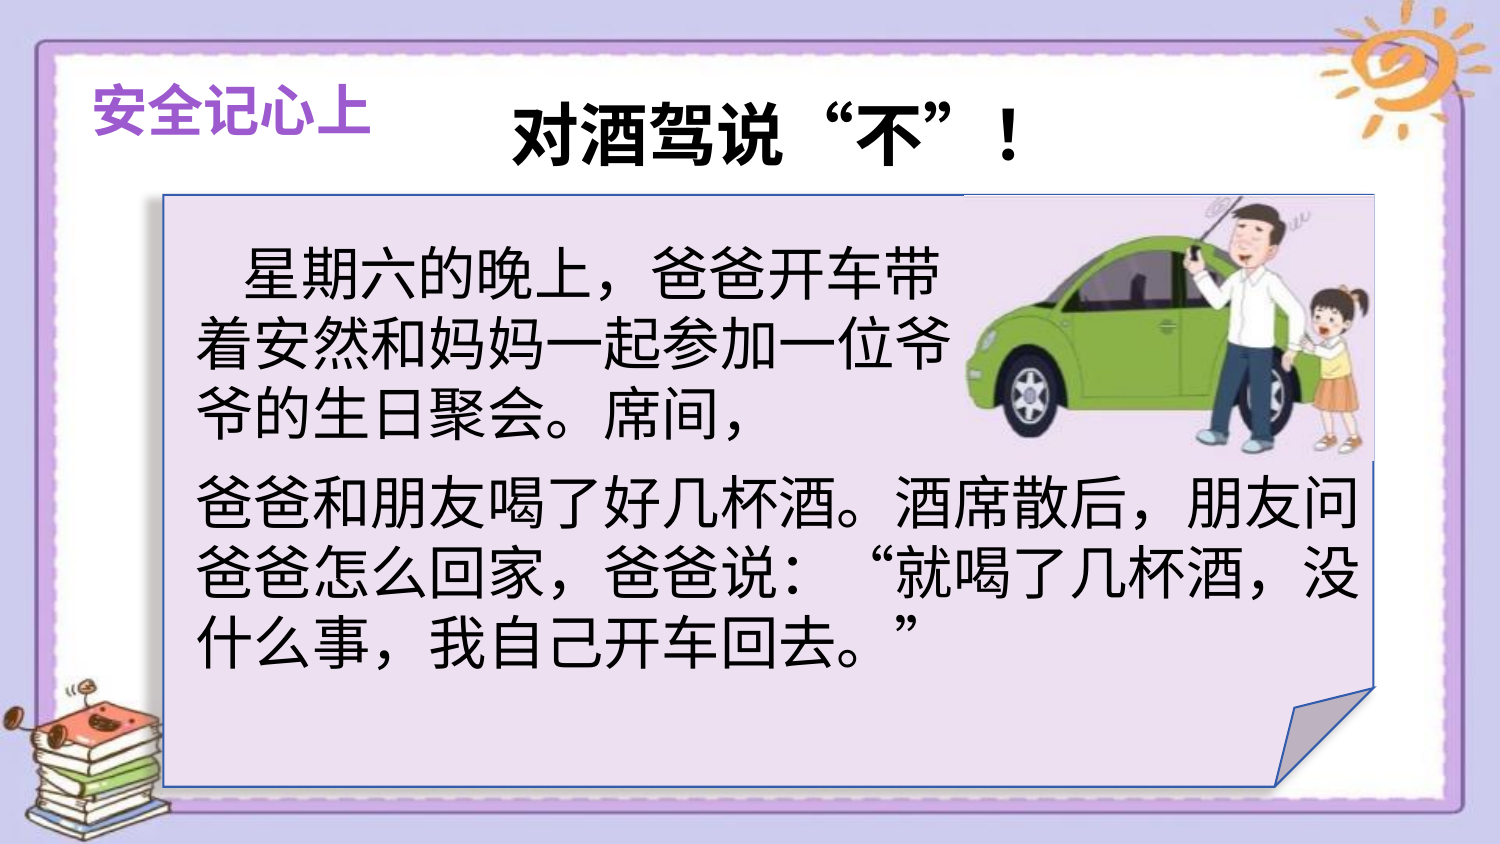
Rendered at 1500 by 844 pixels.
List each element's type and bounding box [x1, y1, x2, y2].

picture [964, 195, 1374, 461]
list [0, 0, 1500, 844]
